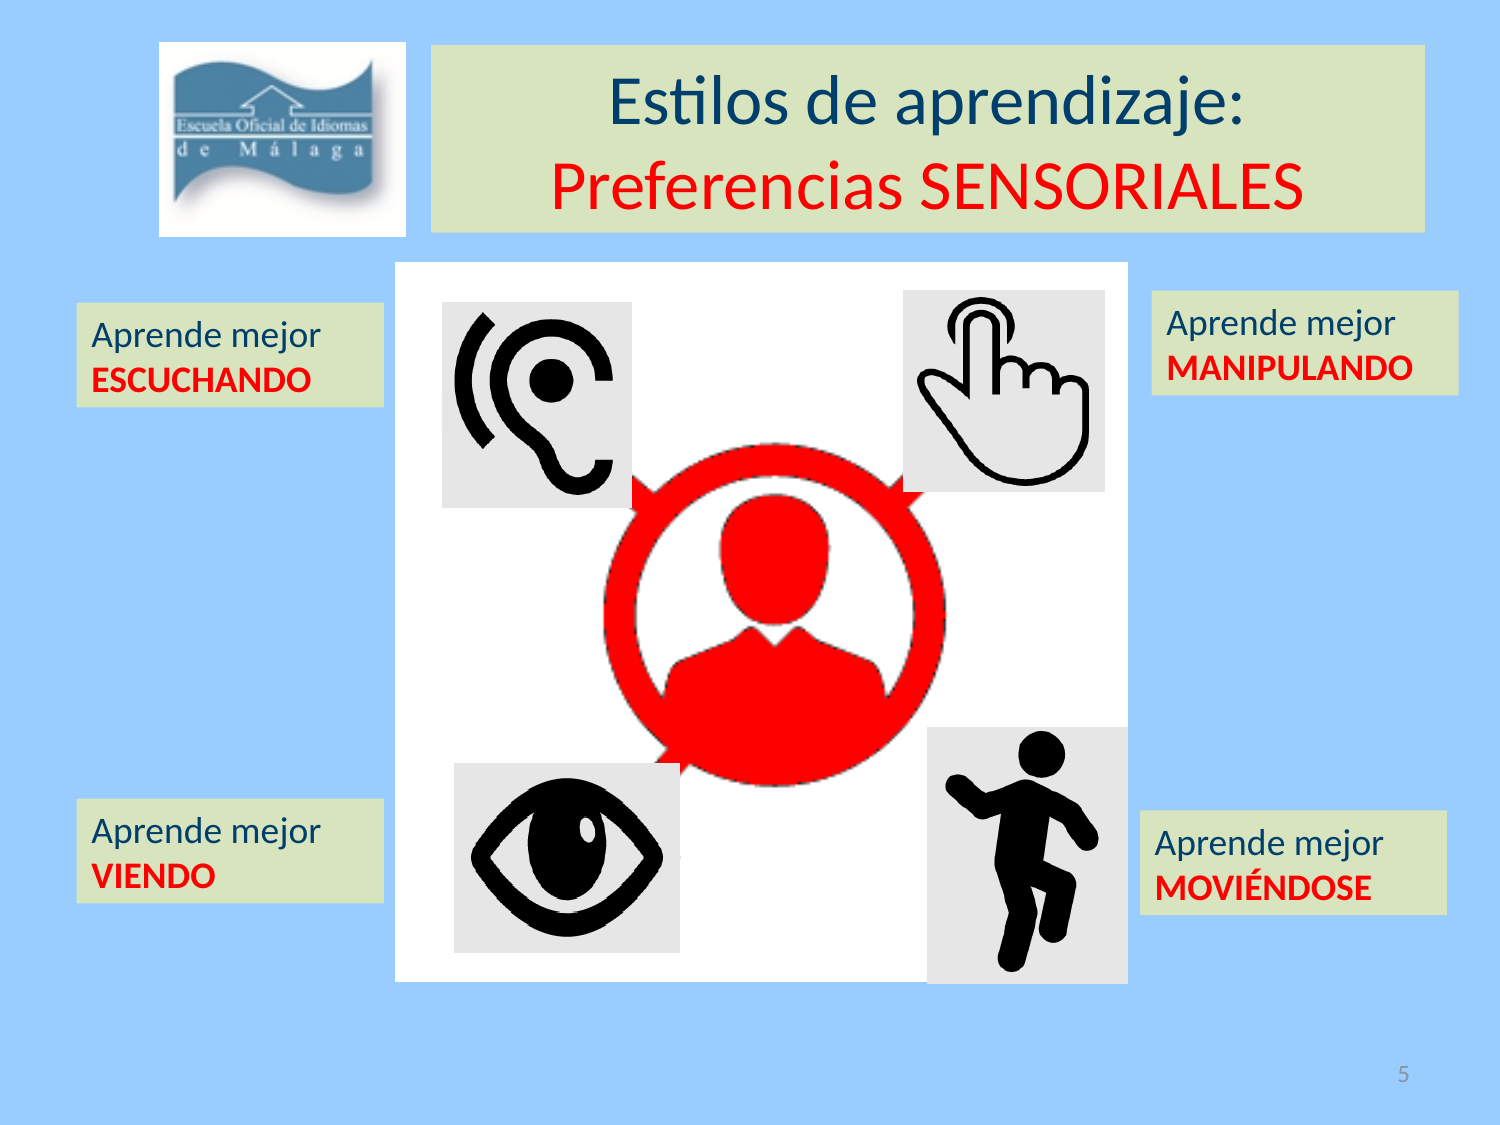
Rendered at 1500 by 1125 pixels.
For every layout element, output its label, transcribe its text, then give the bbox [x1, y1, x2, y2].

picture [454, 762, 680, 953]
picture [903, 290, 1105, 492]
picture [442, 302, 632, 509]
title Estilos de aprendizaje: Preferencias SENSORIALES [431, 45, 1425, 233]
text_box Aprende mejor ESCUCHANDO [76, 302, 384, 408]
slide_number 5 [1074, 1042, 1425, 1103]
text_box Aprende mejor VIENDO [76, 798, 384, 904]
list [395, 262, 1129, 983]
text_box Aprende mejor MANIPULANDO [1151, 290, 1459, 396]
text_box Aprende mejor MOVIÉNDOSE [1139, 810, 1447, 916]
picture [159, 42, 406, 237]
picture [926, 727, 1129, 985]
